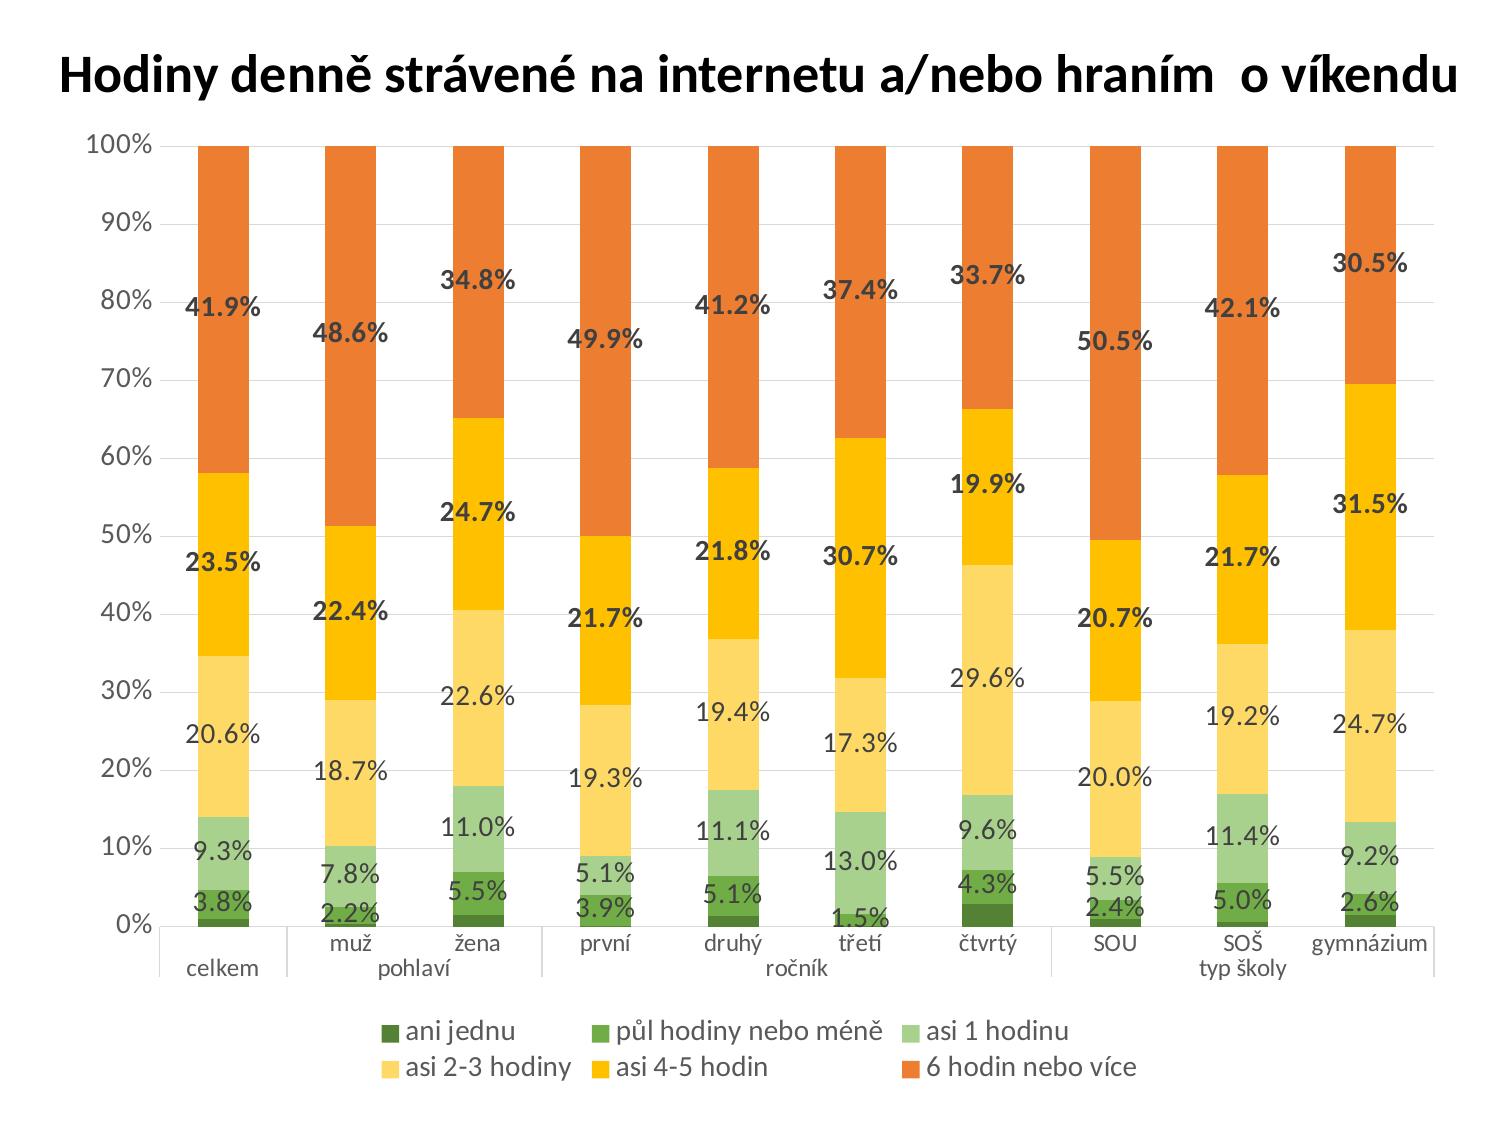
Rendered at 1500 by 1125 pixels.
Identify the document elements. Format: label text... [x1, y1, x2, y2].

text_box Hodiny denně strávené na internetu a/nebo hraním o víkendu [44, 31, 1500, 111]
chart [56, 111, 1463, 1091]
